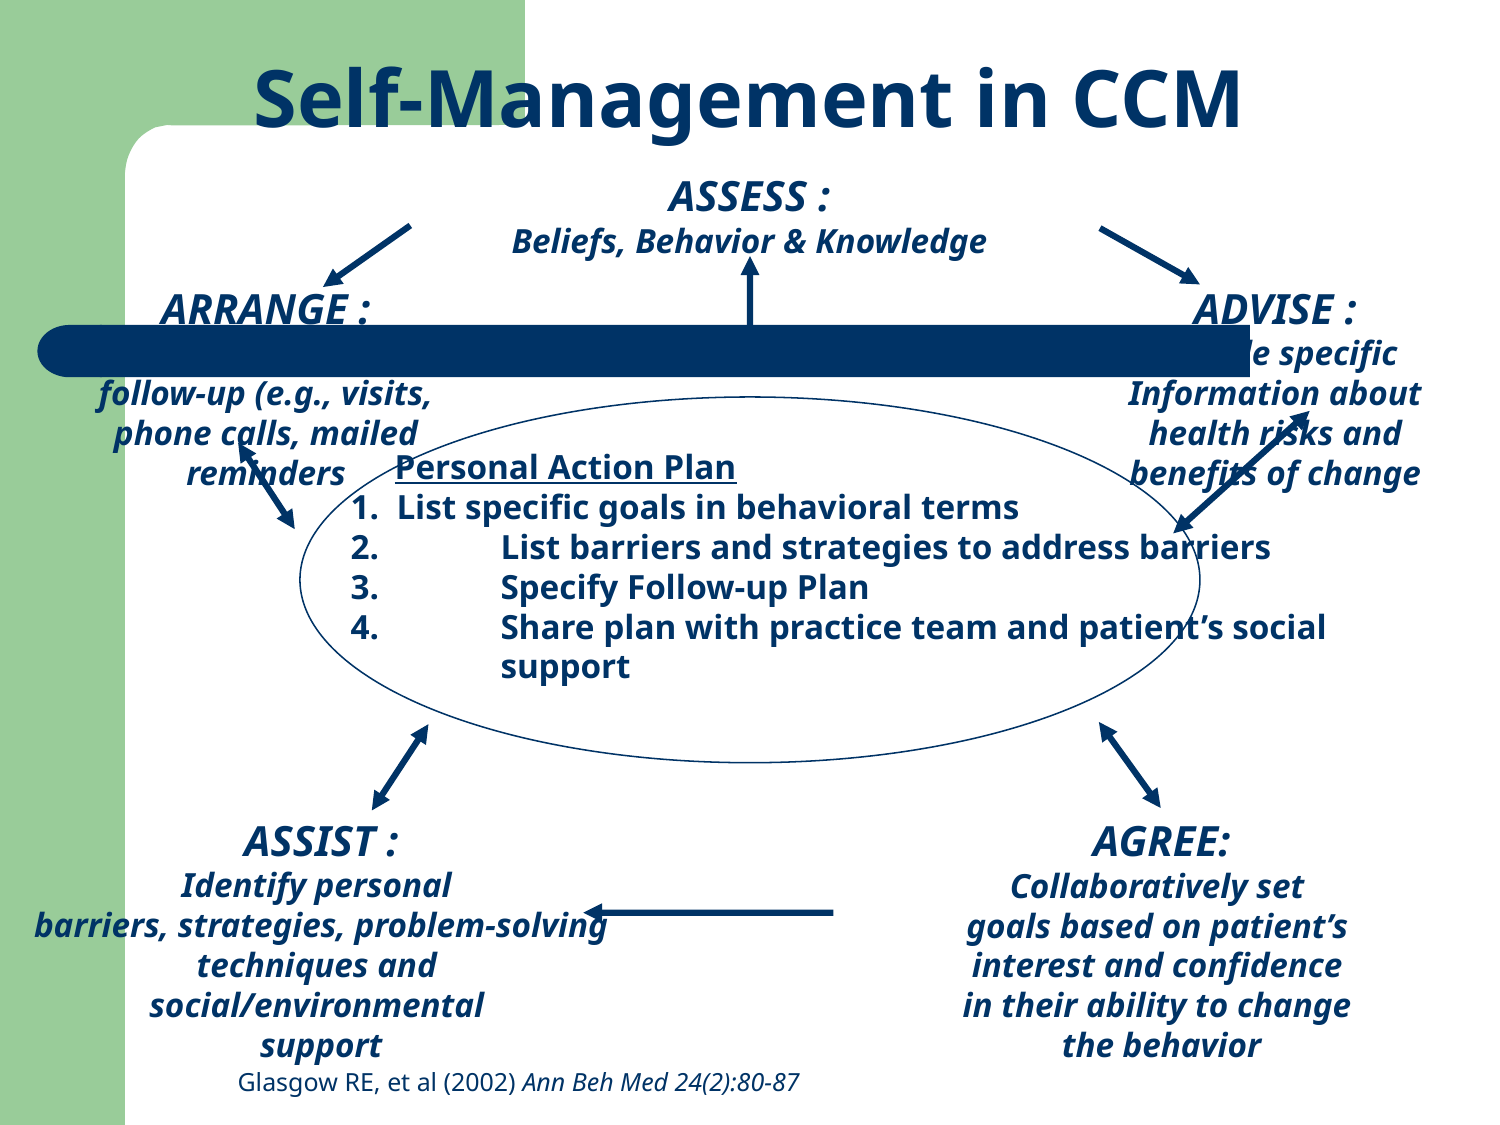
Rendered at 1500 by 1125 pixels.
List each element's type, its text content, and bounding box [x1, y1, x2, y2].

text_box Self-Management in CCM [238, 40, 1262, 151]
text_box Glasgow RE, et al (2002) Ann Beh Med 24(2):80-87 [222, 1081, 822, 1104]
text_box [0, 162, 1500, 1074]
